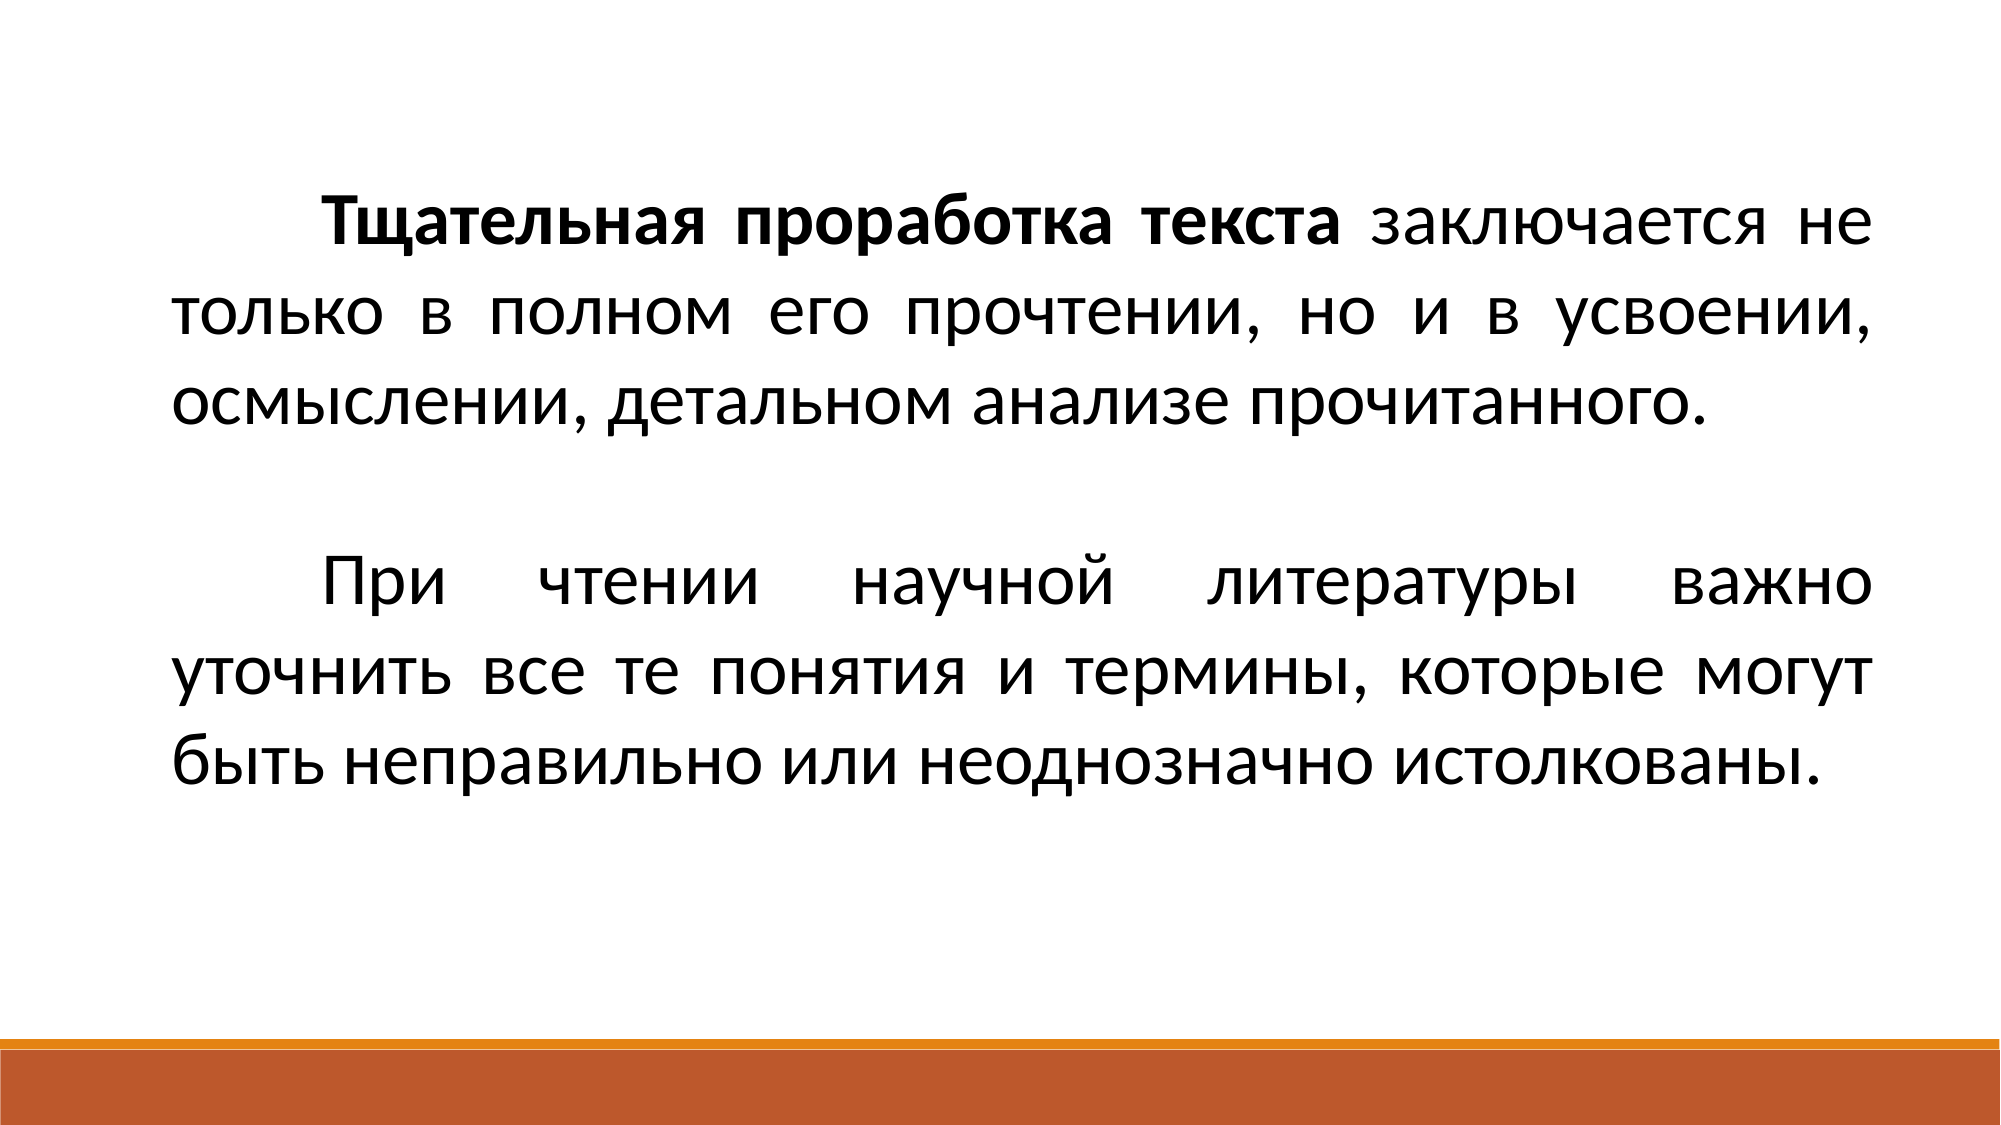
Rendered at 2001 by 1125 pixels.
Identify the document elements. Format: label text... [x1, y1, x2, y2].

text_box Тщательная проработка текста заключается не только в полном его прочтении, но и в усвоении, осмыслении, детальном анализе прочитанного. При чтении научной литературы важно уточнить все те понятия и термины, которые могут быть неправильно или неоднозначно истолкованы. [156, 161, 1889, 807]
